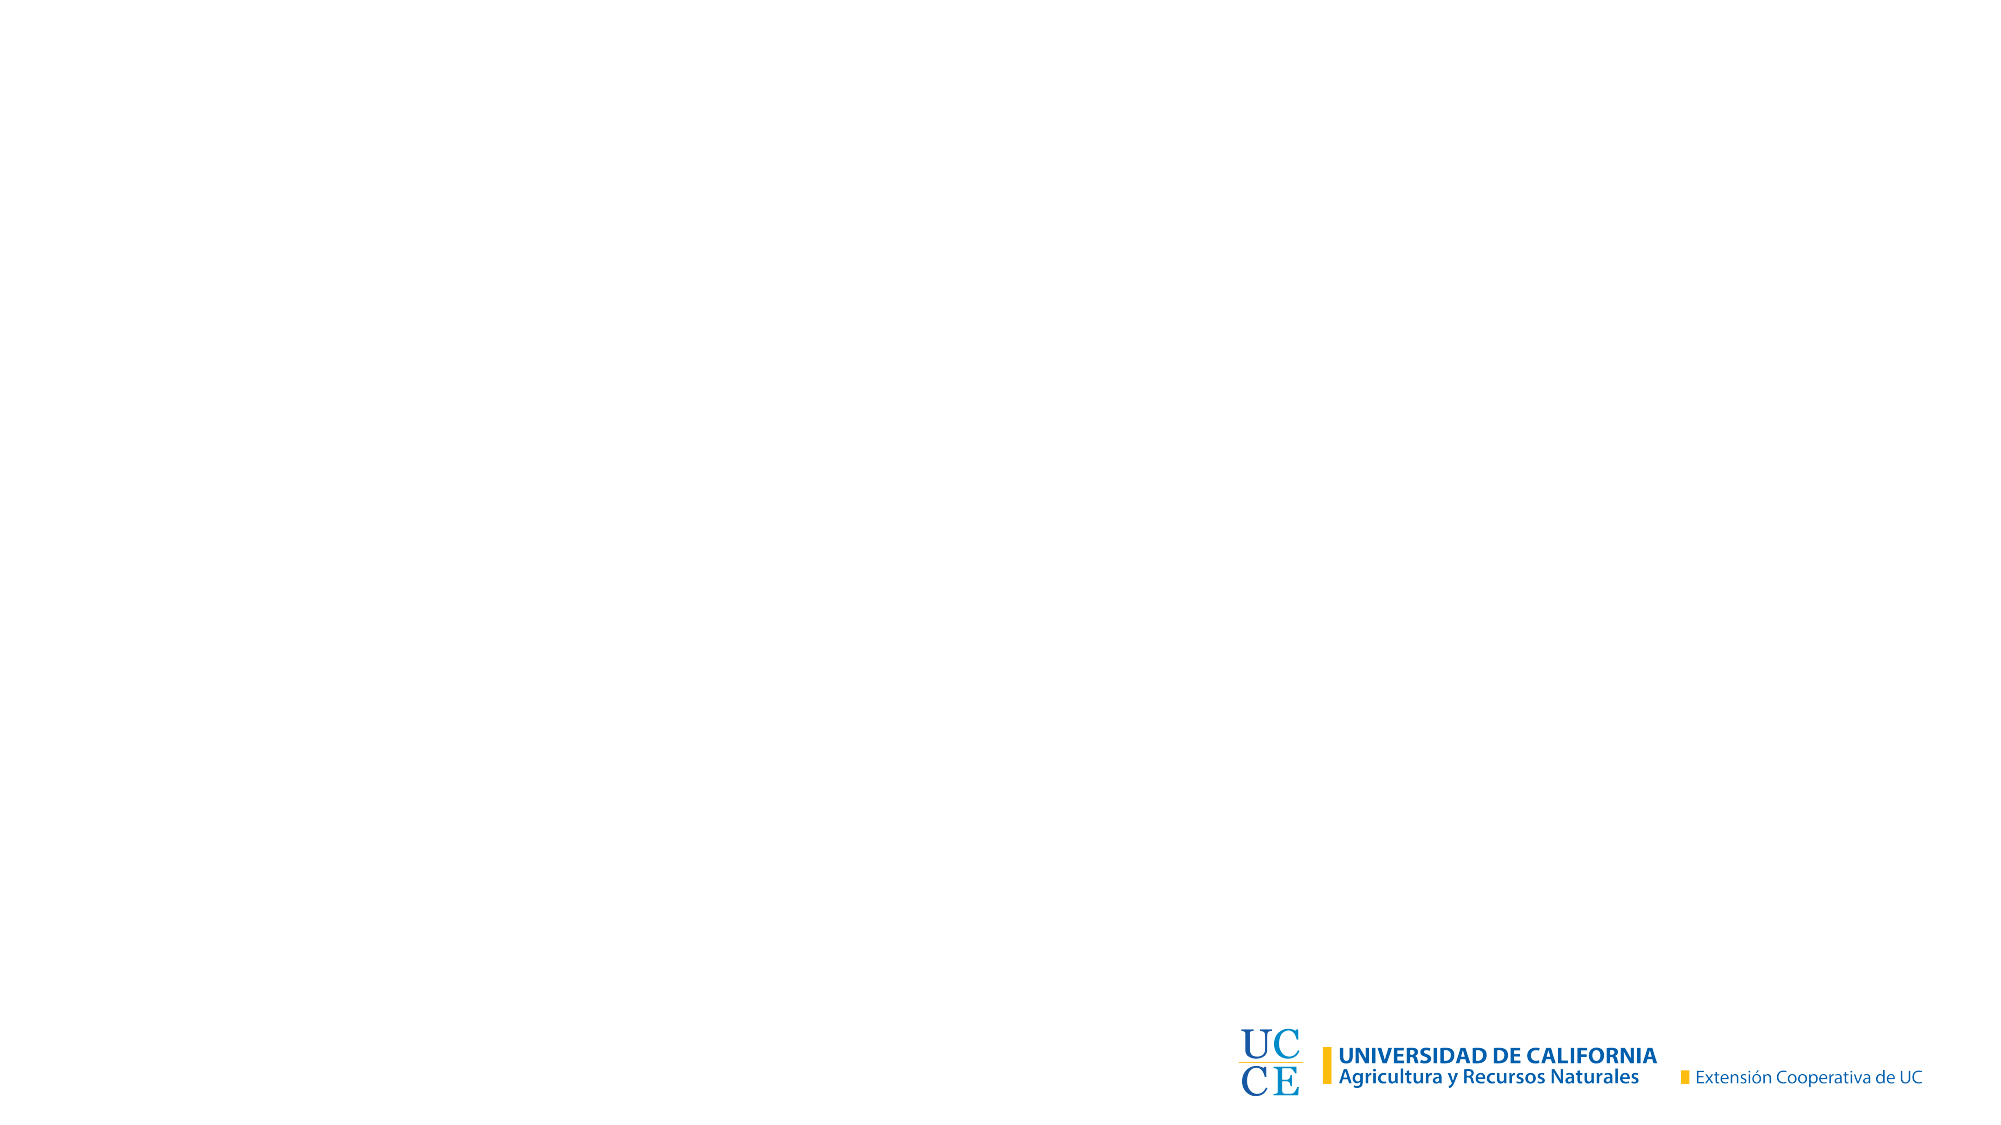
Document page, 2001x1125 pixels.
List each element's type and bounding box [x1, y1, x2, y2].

picture [1211, 993, 2001, 1120]
